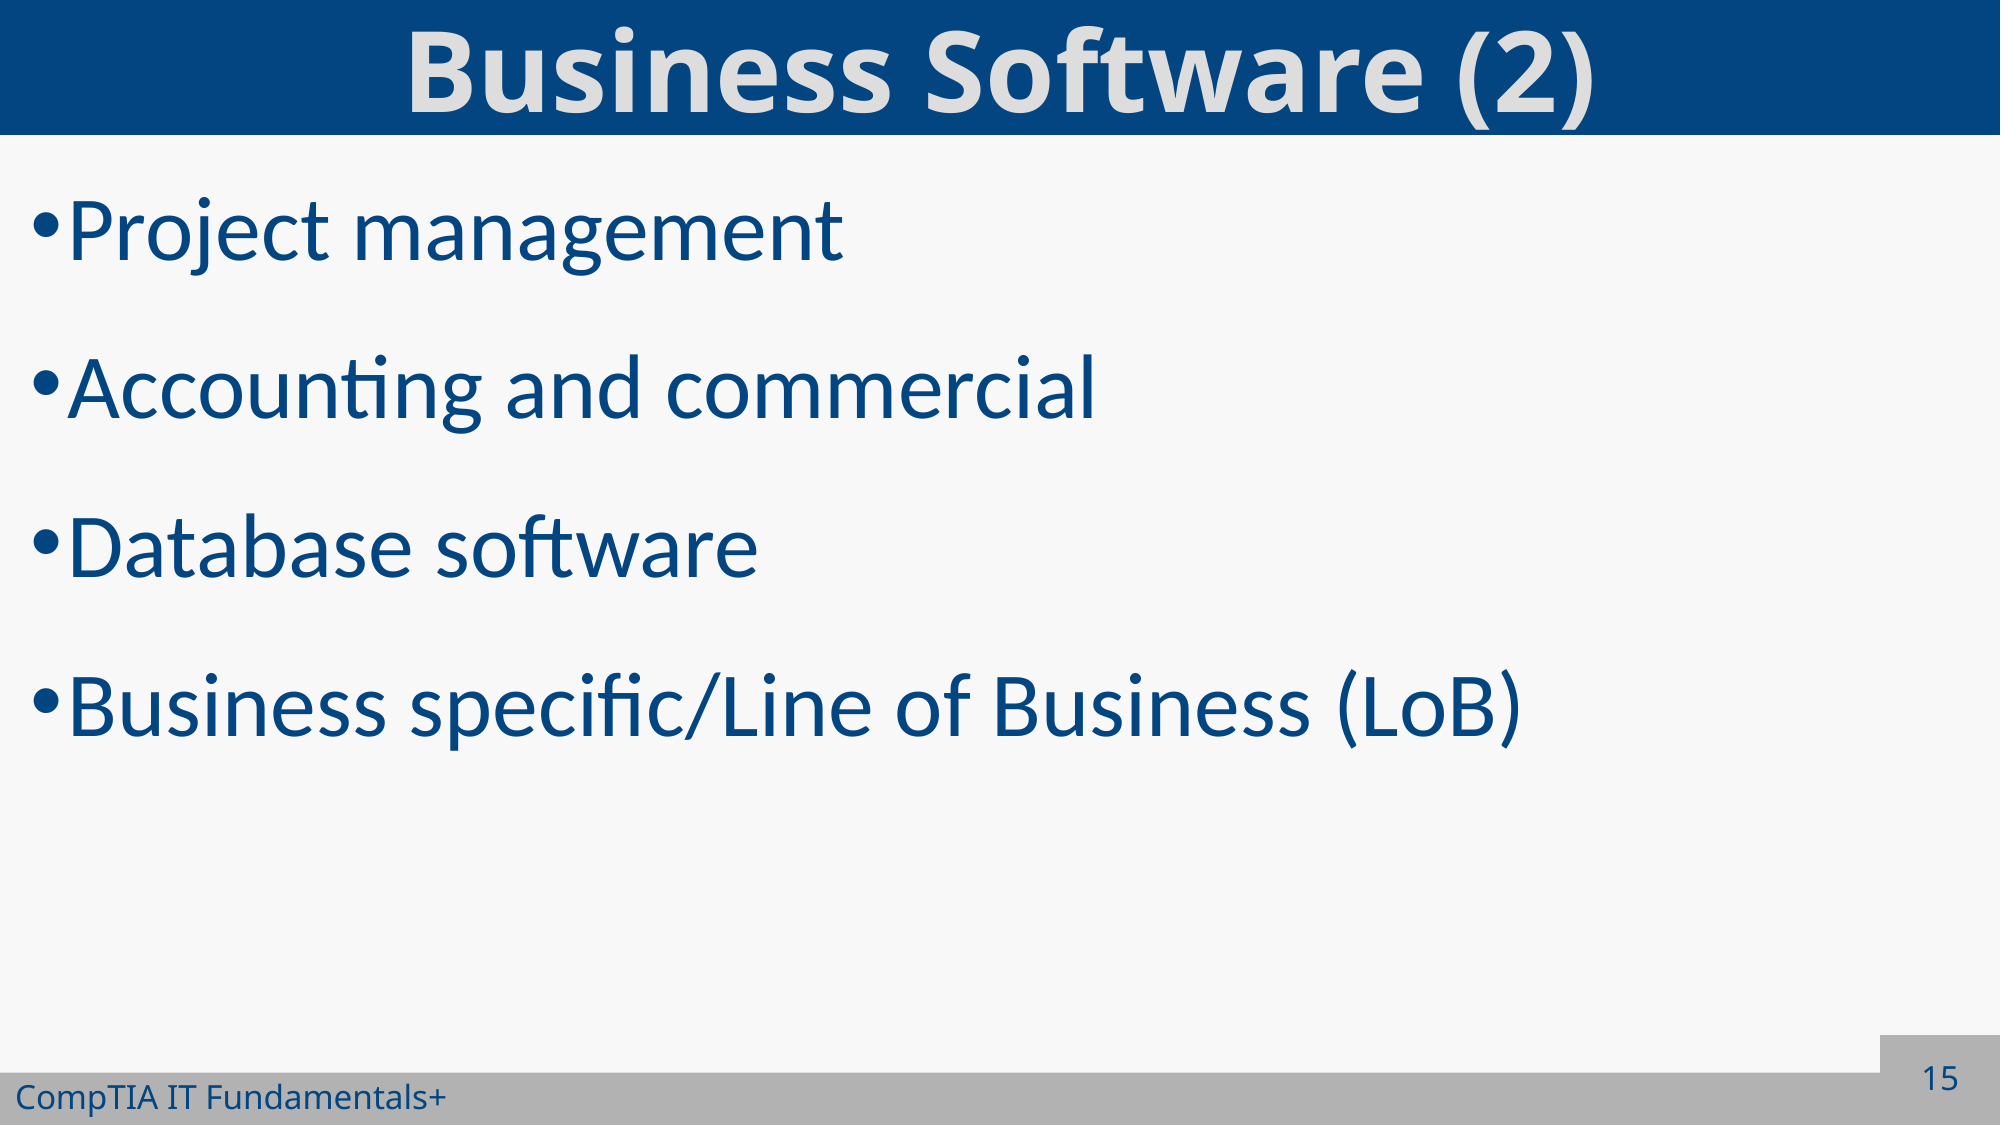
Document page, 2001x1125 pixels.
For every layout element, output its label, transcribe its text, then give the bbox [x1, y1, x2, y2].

title Business Software (2) [0, 0, 2000, 135]
footer CompTIA IT Fundamentals+ [0, 1072, 1880, 1125]
list Project management Accounting and commercial Database software Business specific/Line of Business (LoB) [15, 149, 1980, 1065]
slide_number 15 [1880, 1035, 2000, 1125]
